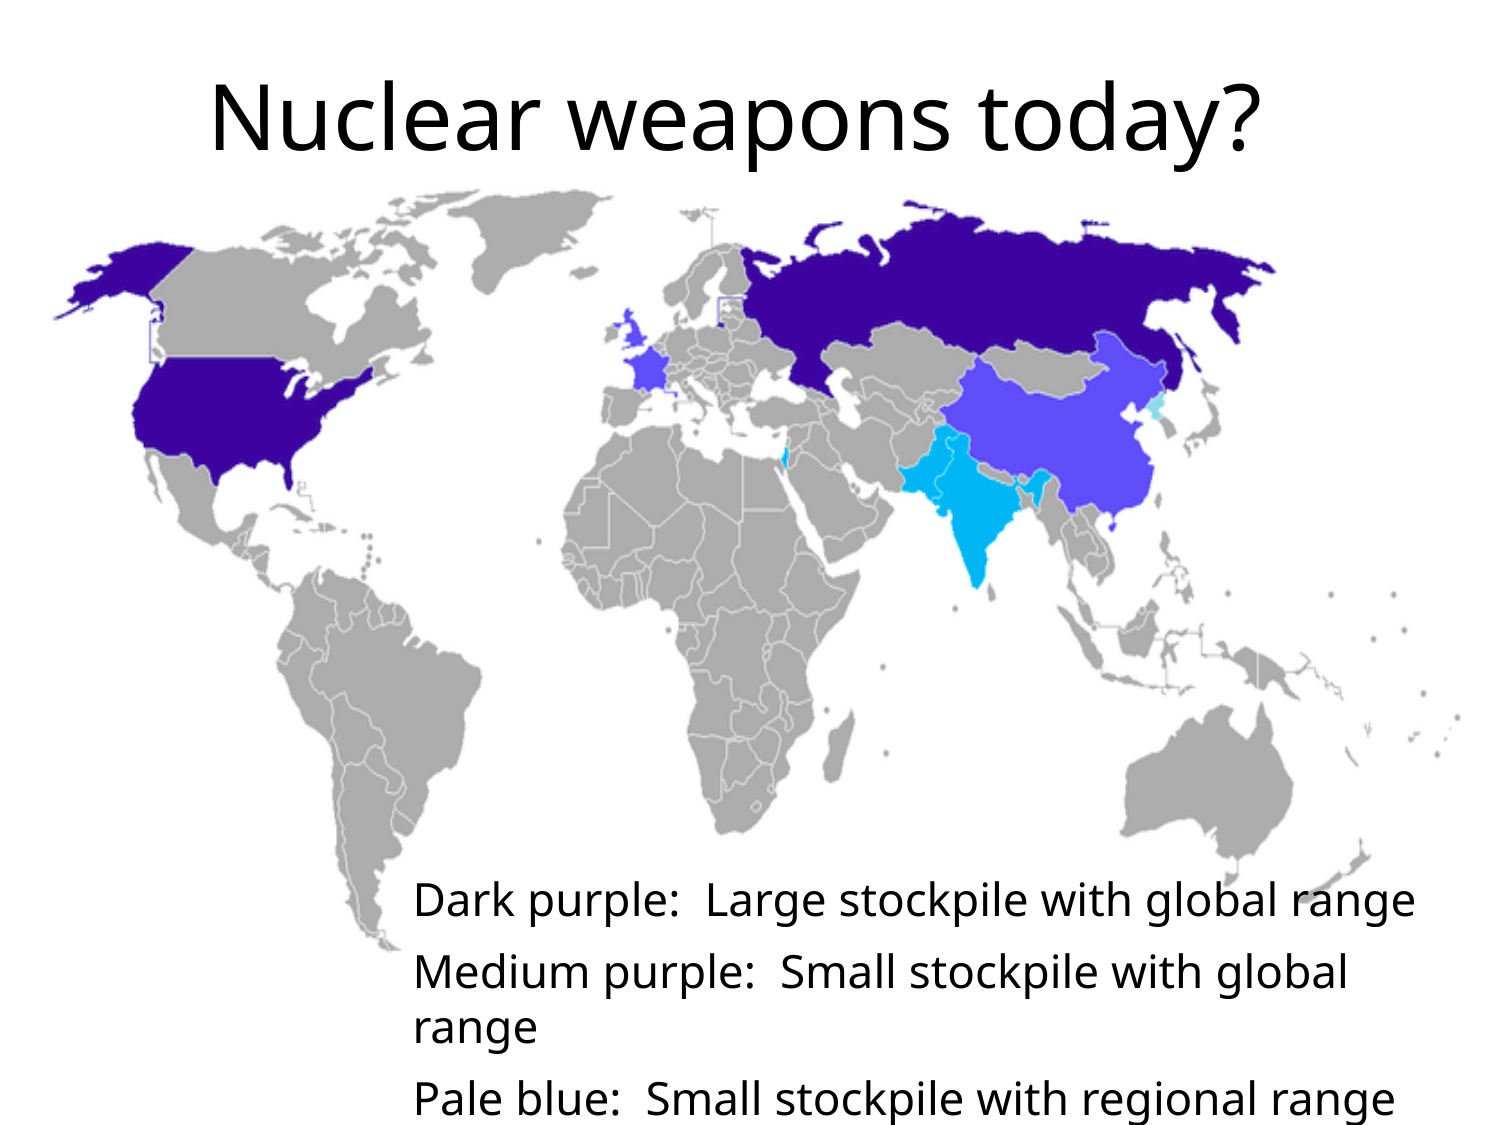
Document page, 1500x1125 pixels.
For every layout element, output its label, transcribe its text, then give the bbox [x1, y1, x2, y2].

title Nuclear weapons today? [60, 16, 1410, 177]
subtitle Dark purple: Large stockpile with global range Medium purple: Small stockpile with global range Pale blue: Small stockpile with regional range [412, 984, 1441, 1125]
picture [44, 179, 1486, 976]
